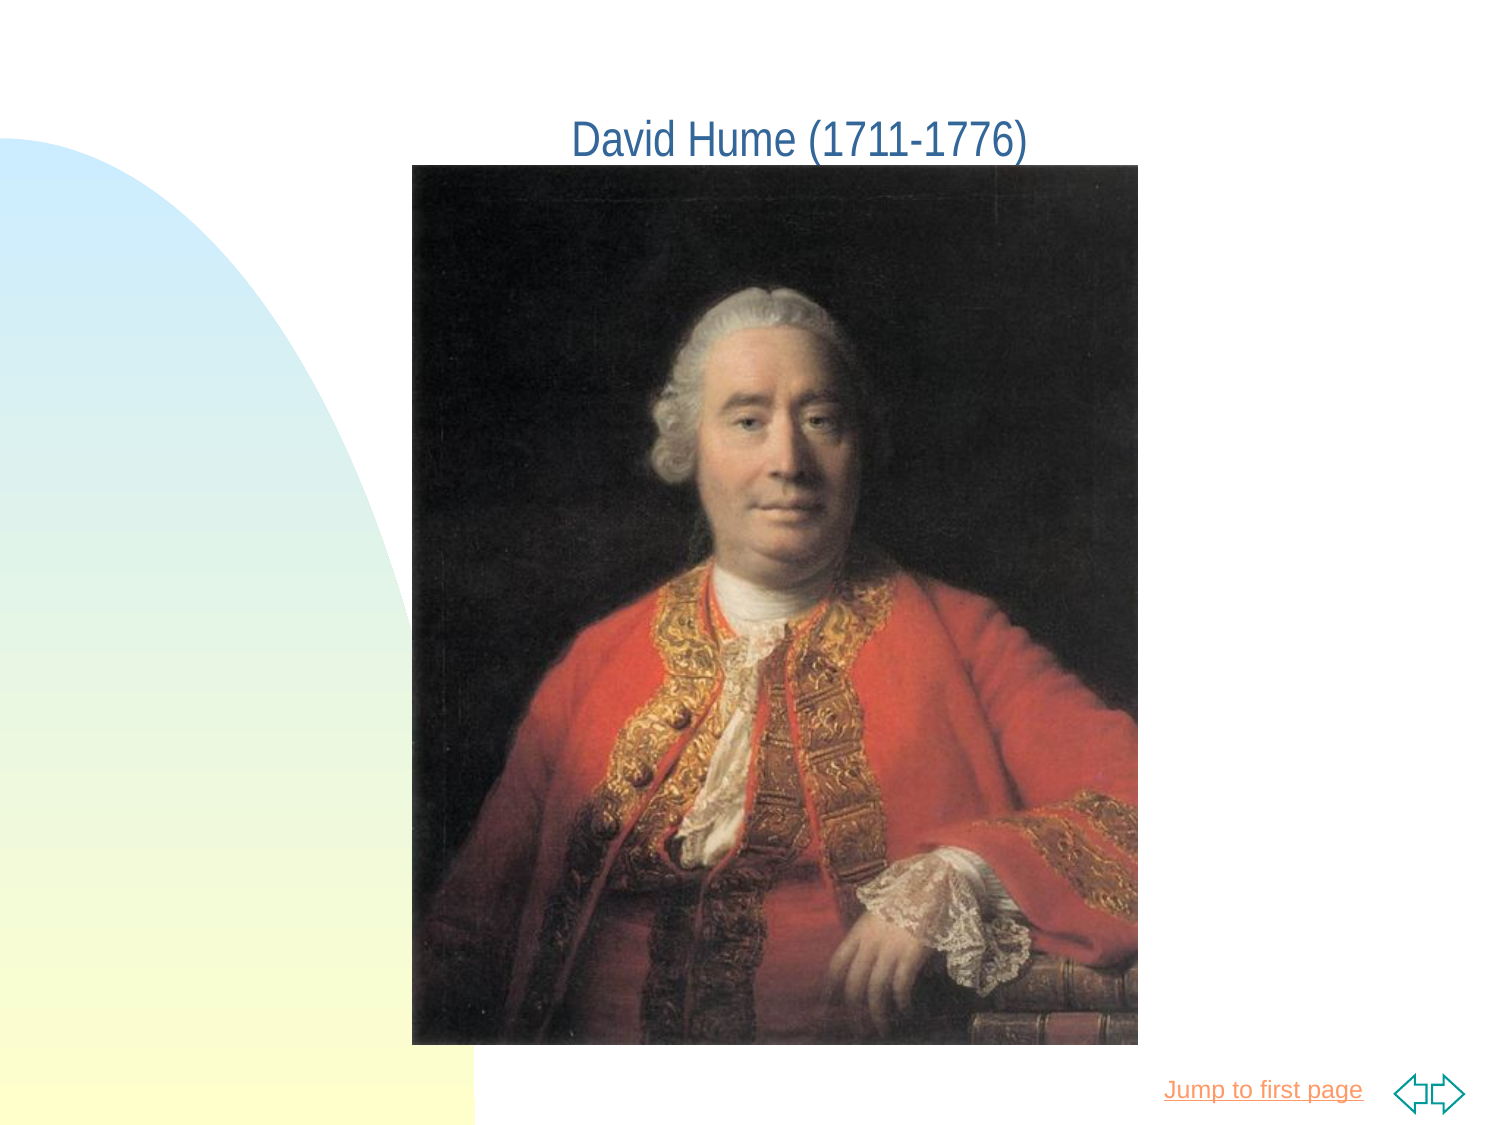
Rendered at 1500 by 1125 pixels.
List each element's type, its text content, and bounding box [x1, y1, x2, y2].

title David Hume (1711-1776) [137, 99, 1463, 188]
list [412, 165, 1138, 1045]
